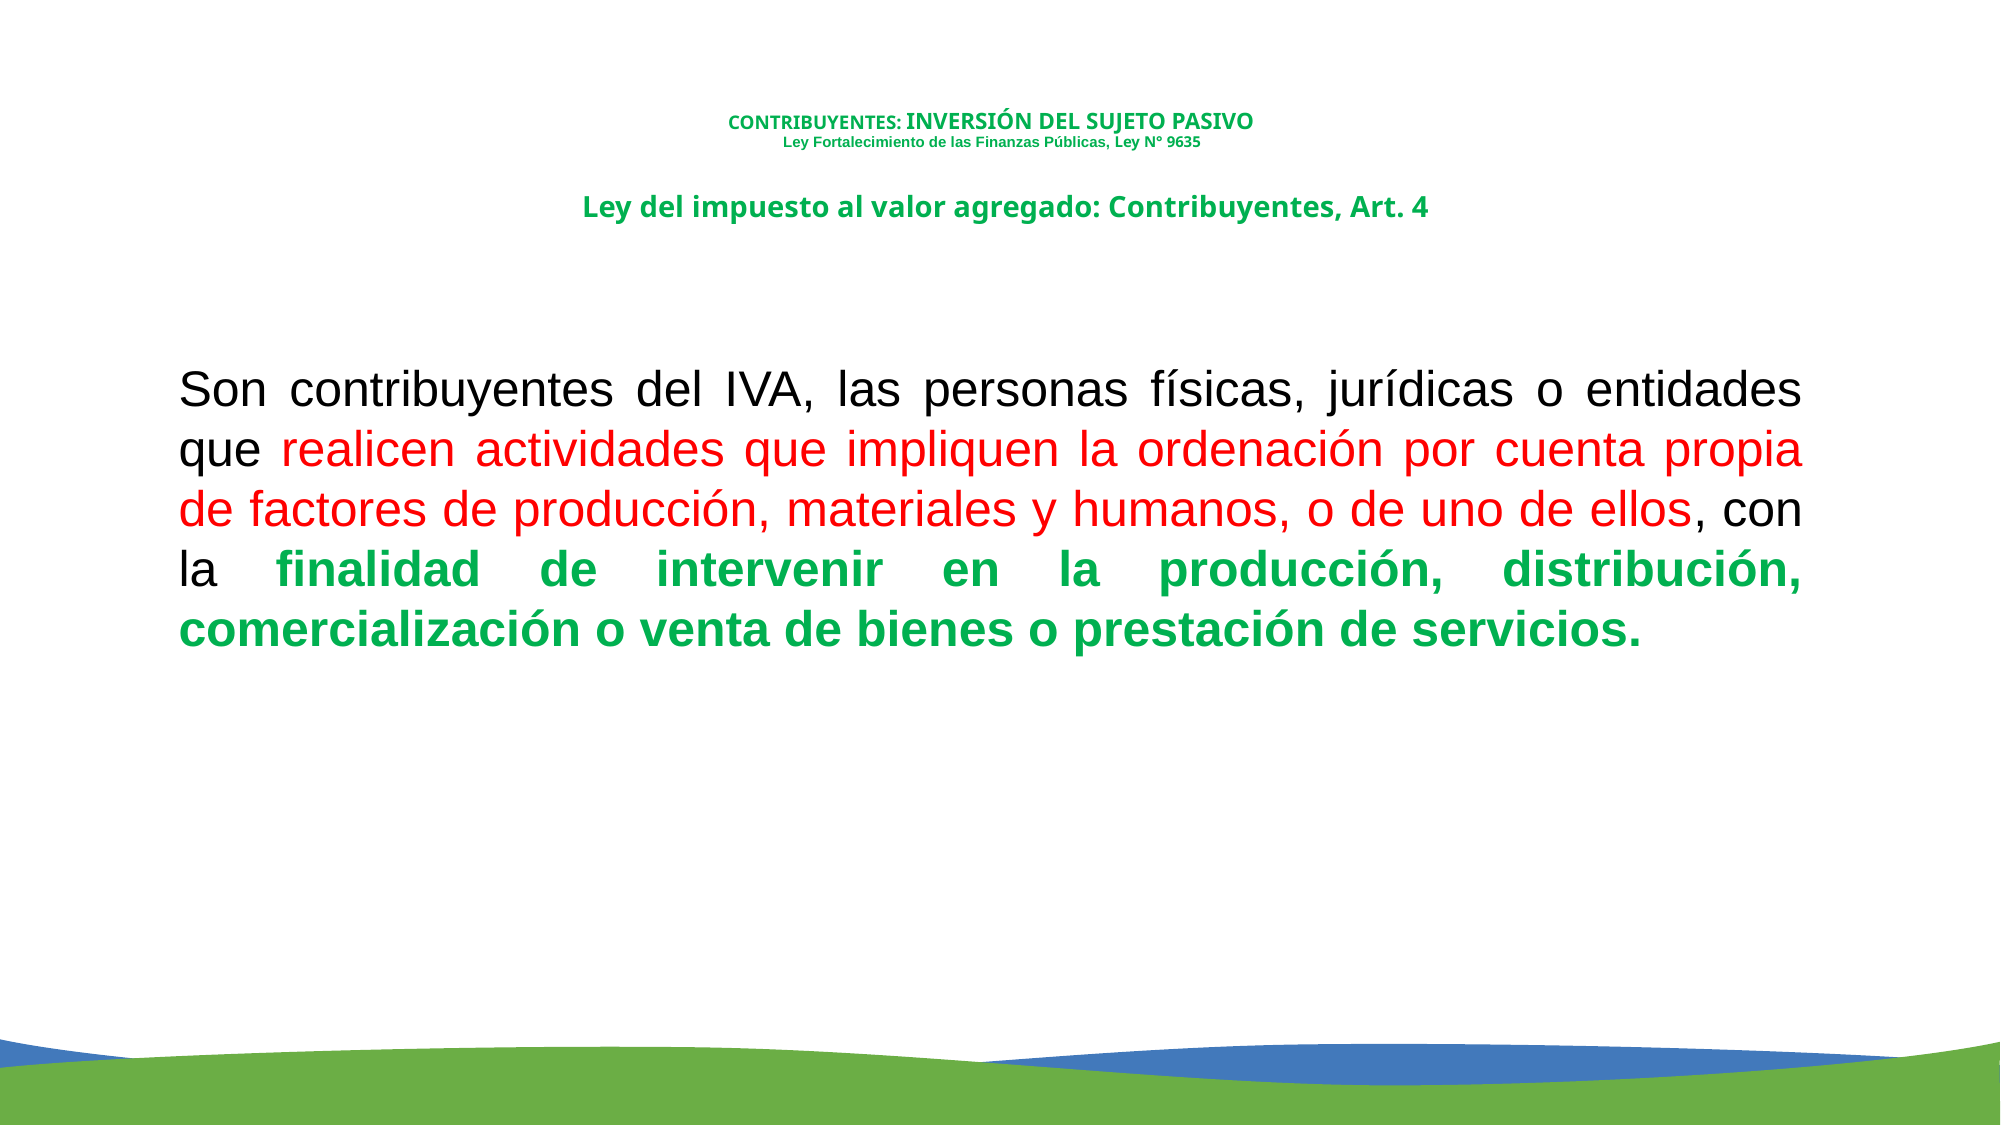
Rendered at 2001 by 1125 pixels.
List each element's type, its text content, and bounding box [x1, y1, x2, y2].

title CONTRIBUYENTES: INVERSIÓN DEL SUJETO PASIVO Ley Fortalecimiento de las Finanzas Públicas, Ley N° 9635 [350, 78, 1638, 185]
text_box Son contribuyentes del IVA, las personas físicas, jurídicas o entidades que realicen actividades que impliquen la ordenación por cuenta propia de factores de producción, materiales y humanos, o de uno de ellos, con la finalidad de intervenir en la producción, distribución, comercialización o venta de bienes o prestación de servicios. [163, 349, 1818, 725]
text_box Ley del impuesto al valor agregado: Contribuyentes, Art. 4 [350, 185, 1662, 246]
